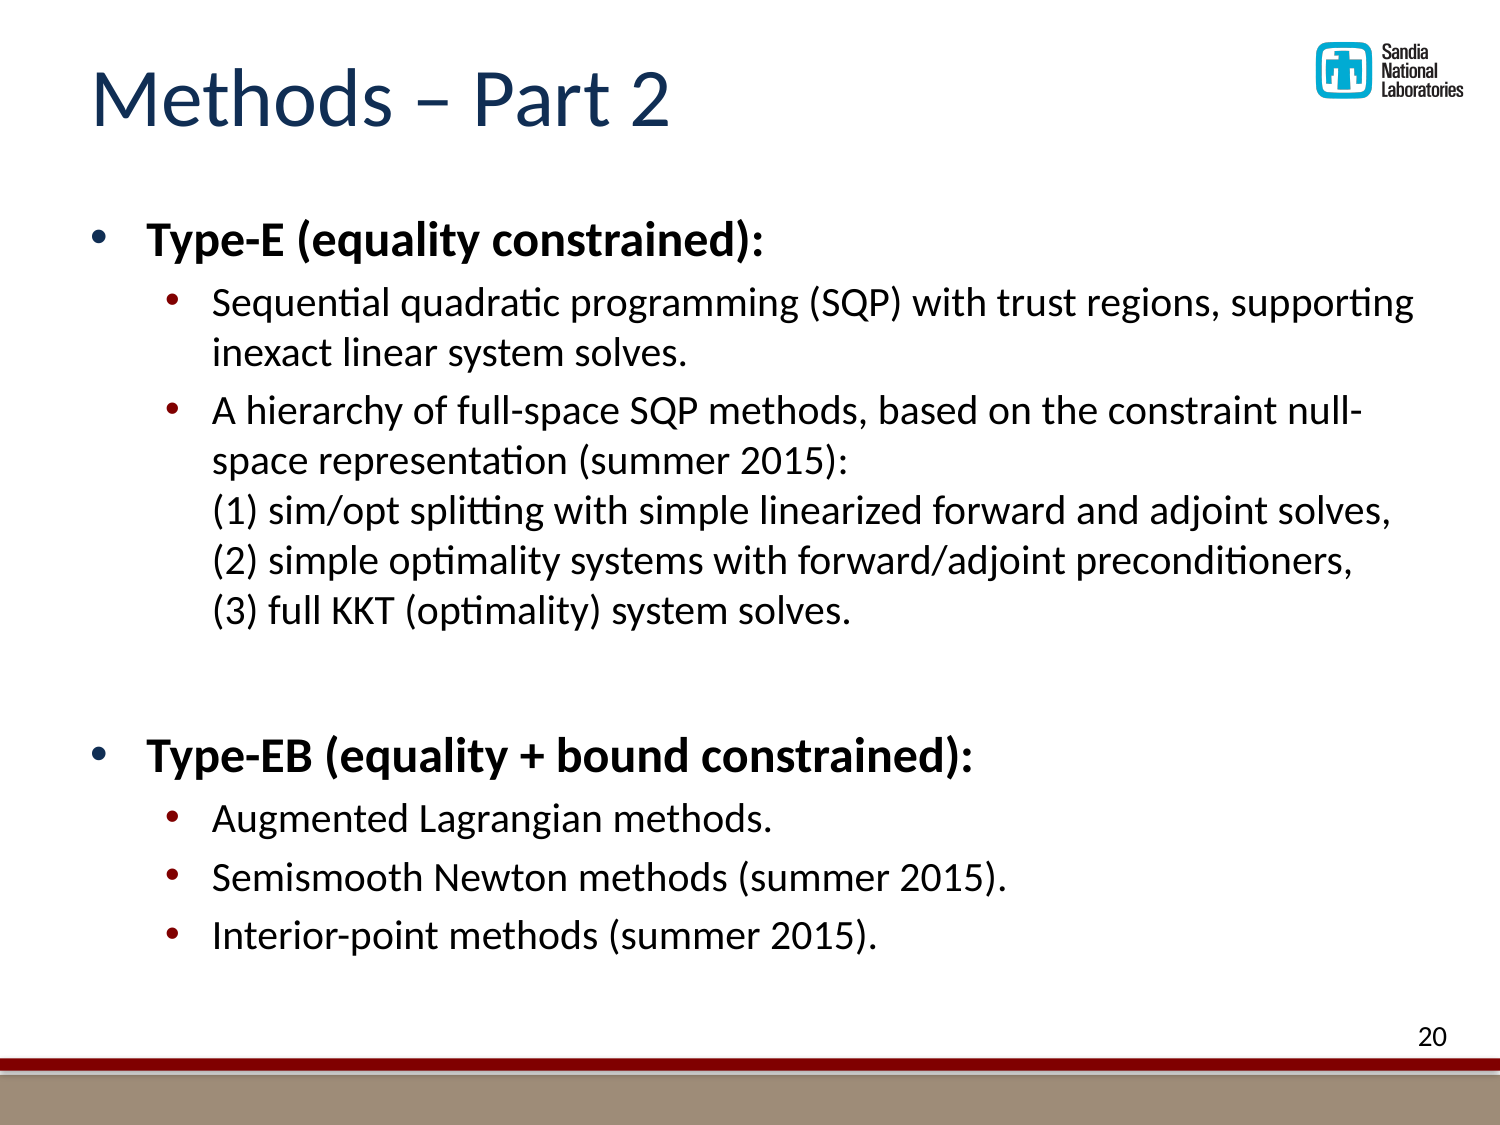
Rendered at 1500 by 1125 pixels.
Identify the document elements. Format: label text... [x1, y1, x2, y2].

list Type-E (equality constrained): Sequential quadratic programming (SQP) with trust regions, supporting inexact linear system solves. A hierarchy of full-space SQP methods, based on the constraint null-space representation (summer 2015): (1) sim/opt splitting with simple linearized forward and adjoint solves, (2) simple optimality systems with forward/adjoint preconditioners, (3) full KKT (optimality) system solves. Type-EB (equality + bound constrained): Augmented Lagrangian methods. Semismooth Newton methods (summer 2015). Interior-point methods (summer 2015). [74, 198, 1463, 1040]
title Methods – Part 2 [74, 11, 1426, 175]
slide_number 20 [1362, 1009, 1463, 1072]
picture [1426, 37, 1467, 105]
